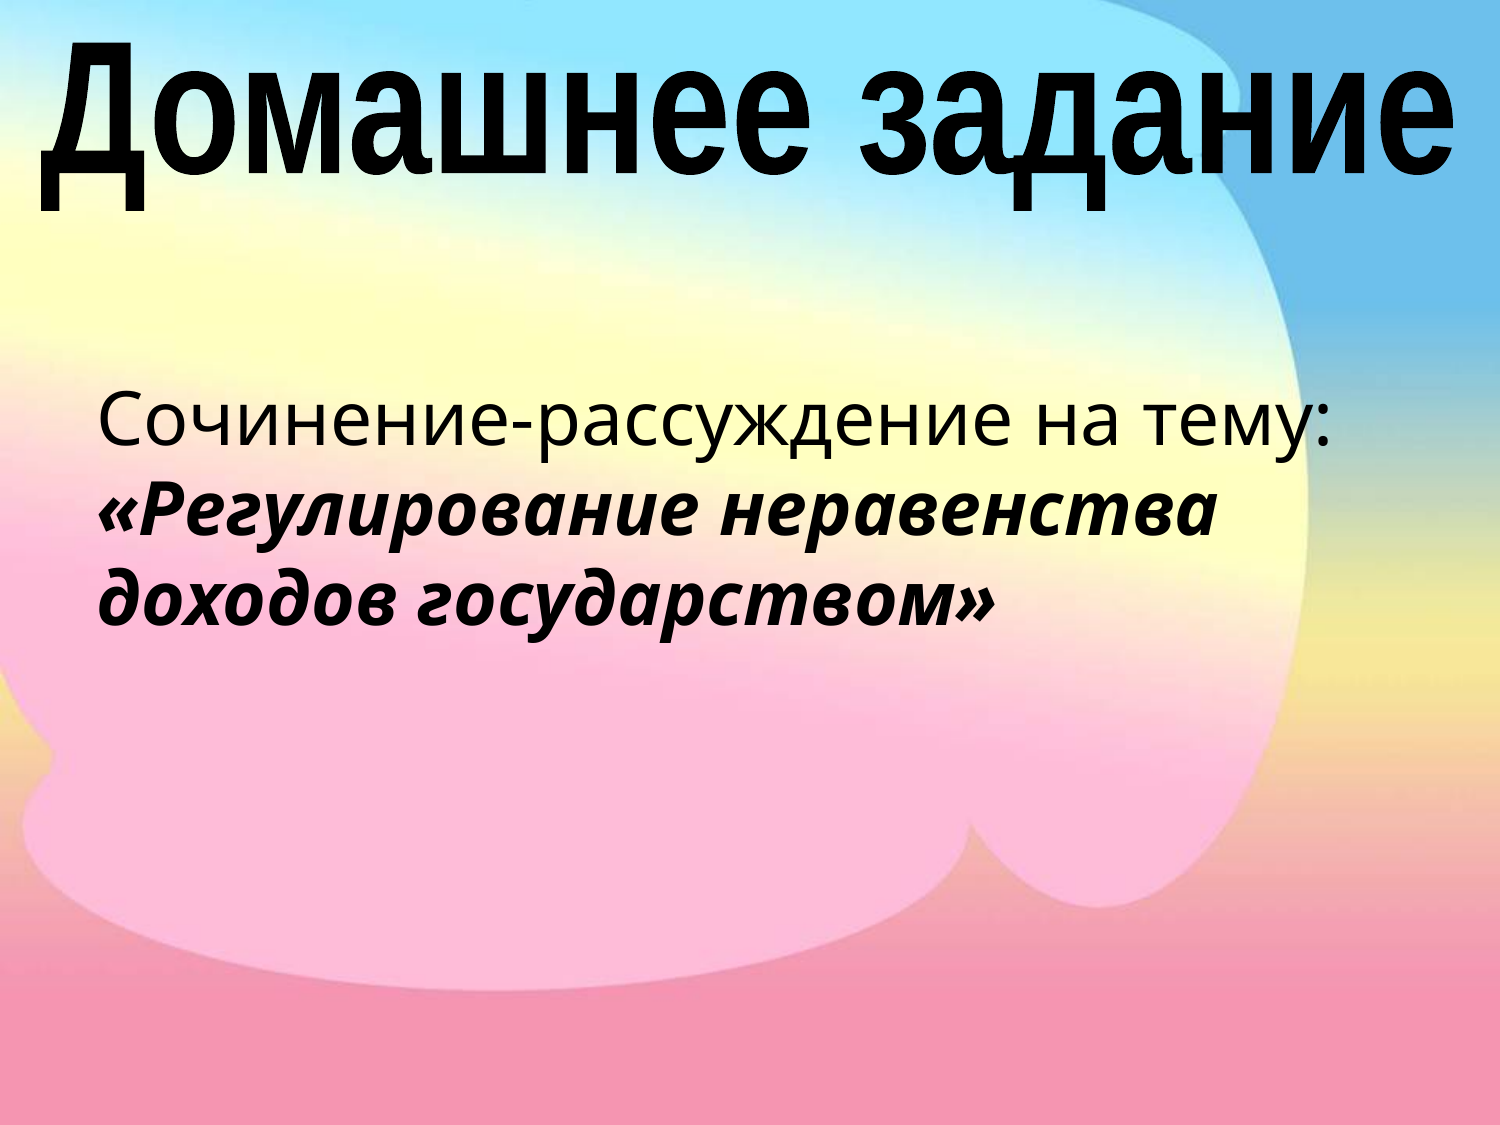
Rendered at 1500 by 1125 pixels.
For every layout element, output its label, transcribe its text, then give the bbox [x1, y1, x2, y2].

text_box Сочинение-рассуждение на тему: «Регулирование неравенства доходов государством» [81, 363, 1430, 648]
picture [0, 0, 1500, 1125]
